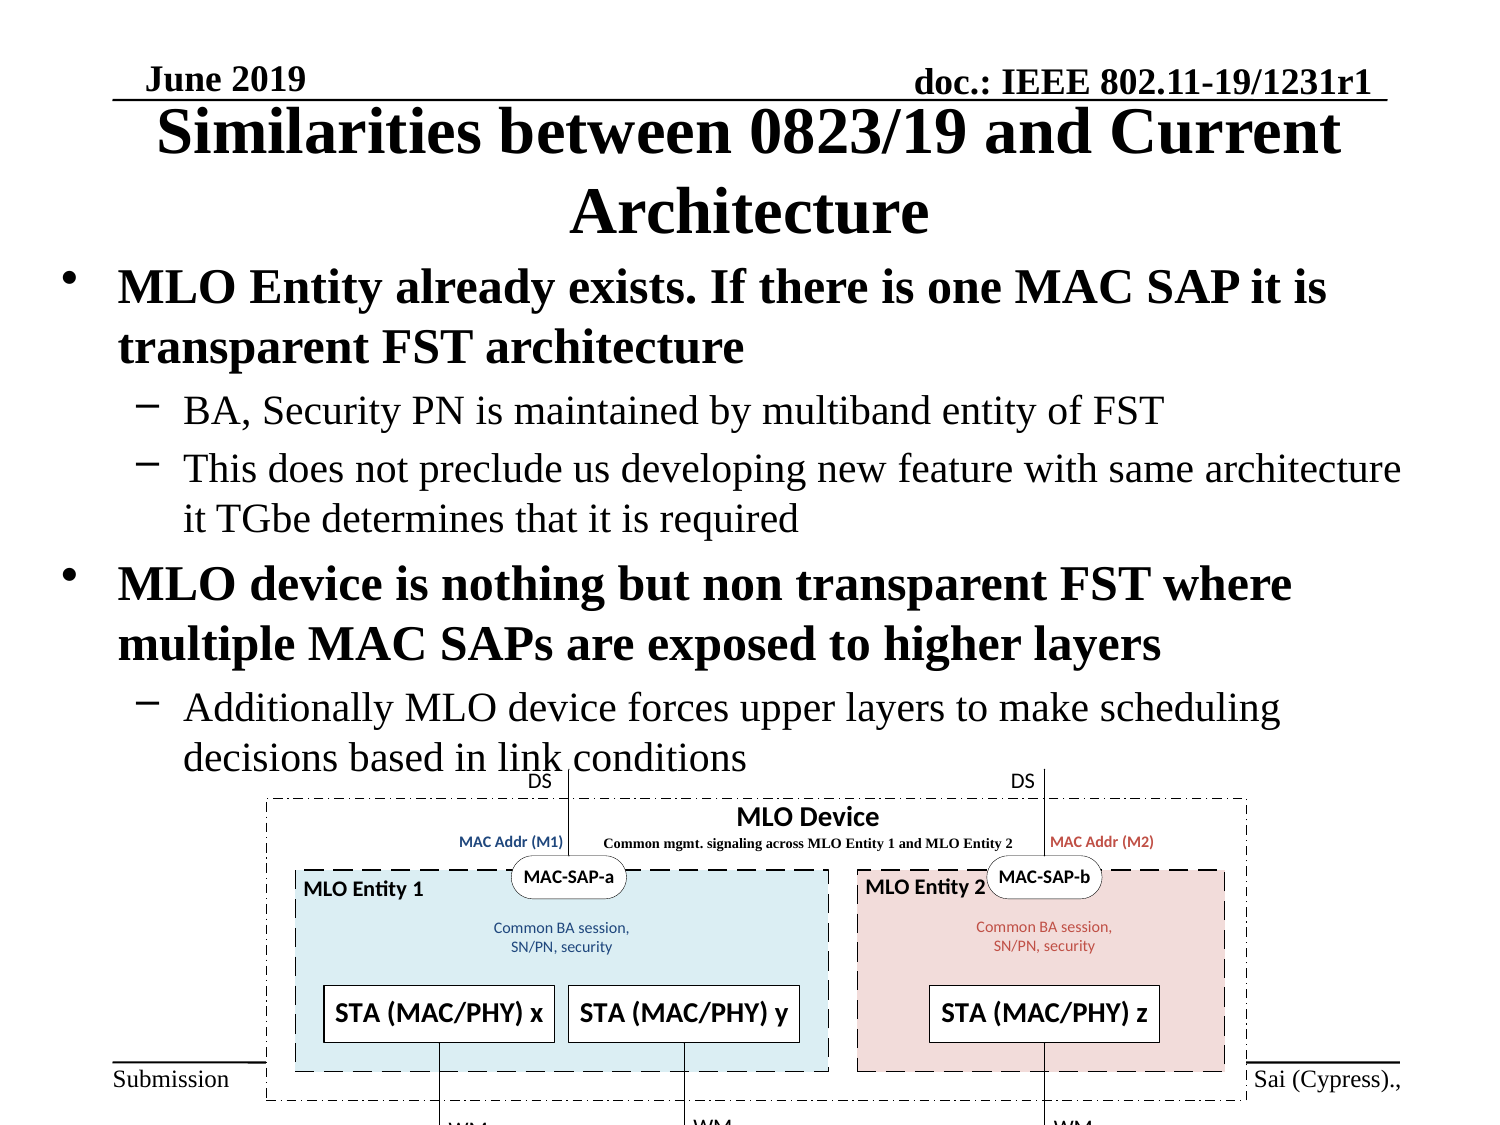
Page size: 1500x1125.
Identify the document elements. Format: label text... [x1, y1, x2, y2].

list MLO Entity already exists. If there is one MAC SAP it is transparent FST architecture BA, Security PN is maintained by multiband entity of FST This does not preclude us developing new feature with same architecture it TGbe determines that it is required MLO device is nothing but non transparent FST where multiple MAC SAPs are exposed to higher layers Additionally MLO device forces upper layers to make scheduling decisions based in link conditions [45, 246, 1444, 1053]
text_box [262, 762, 1250, 1125]
footer Sai (Cypress)., [1255, 1061, 1402, 1093]
title Similarities between 0823/19 and Current Architecture [112, 112, 1388, 223]
